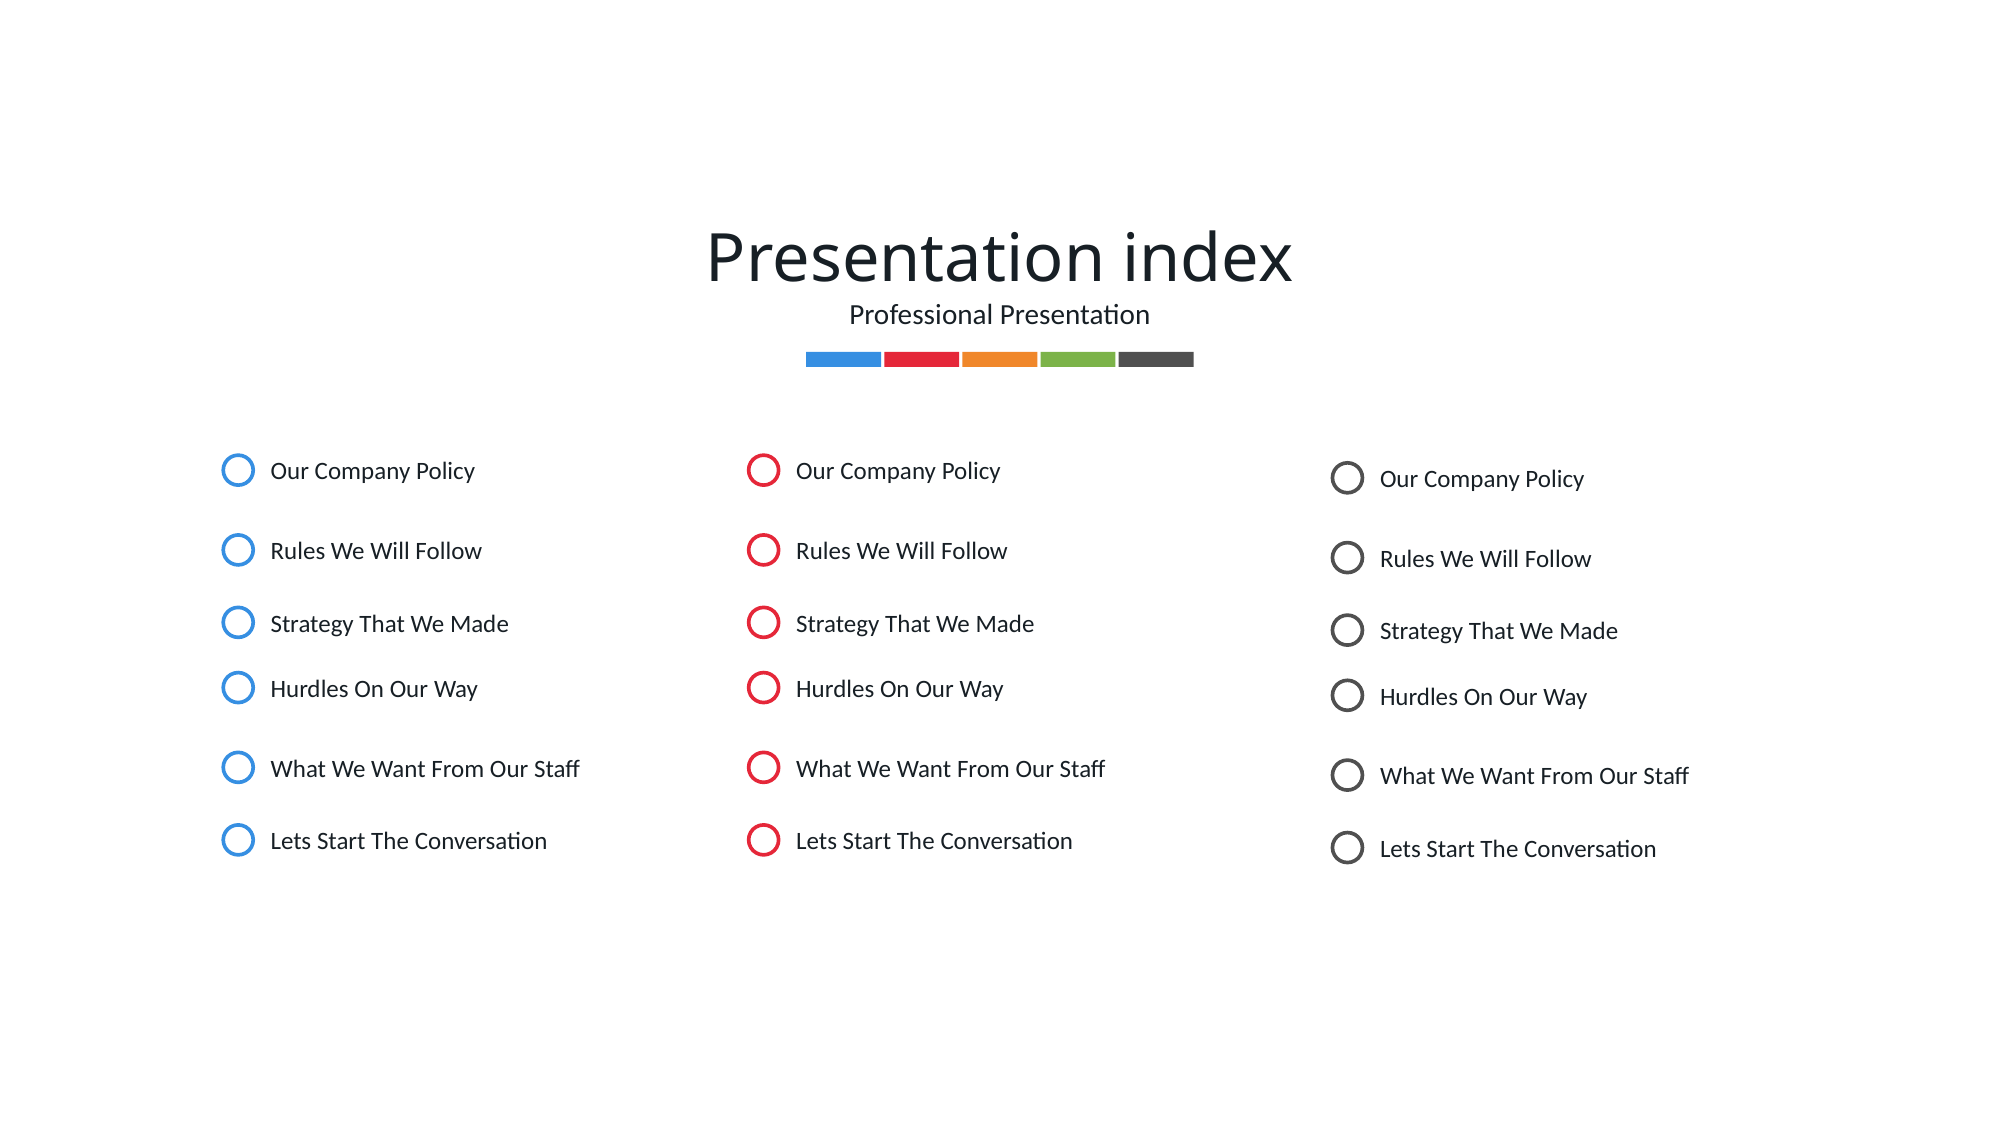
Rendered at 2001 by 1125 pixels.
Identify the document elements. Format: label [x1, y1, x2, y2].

text_box [748, 744, 1333, 791]
text_box [748, 817, 1333, 863]
text_box [748, 527, 1333, 573]
text_box [223, 599, 748, 646]
text_box [223, 664, 748, 711]
text_box [1332, 607, 1917, 653]
text_box [1332, 672, 1917, 719]
text_box [1332, 455, 1917, 501]
text_box [223, 527, 748, 573]
text_box [1332, 752, 1917, 798]
text_box [223, 447, 748, 493]
text_box [1332, 534, 1917, 581]
text_box [1332, 824, 1917, 871]
text_box [748, 447, 1333, 493]
text_box [0, 207, 2000, 367]
text_box [748, 664, 1333, 711]
text_box [223, 744, 748, 791]
text_box [748, 599, 1333, 646]
text_box [223, 817, 748, 863]
